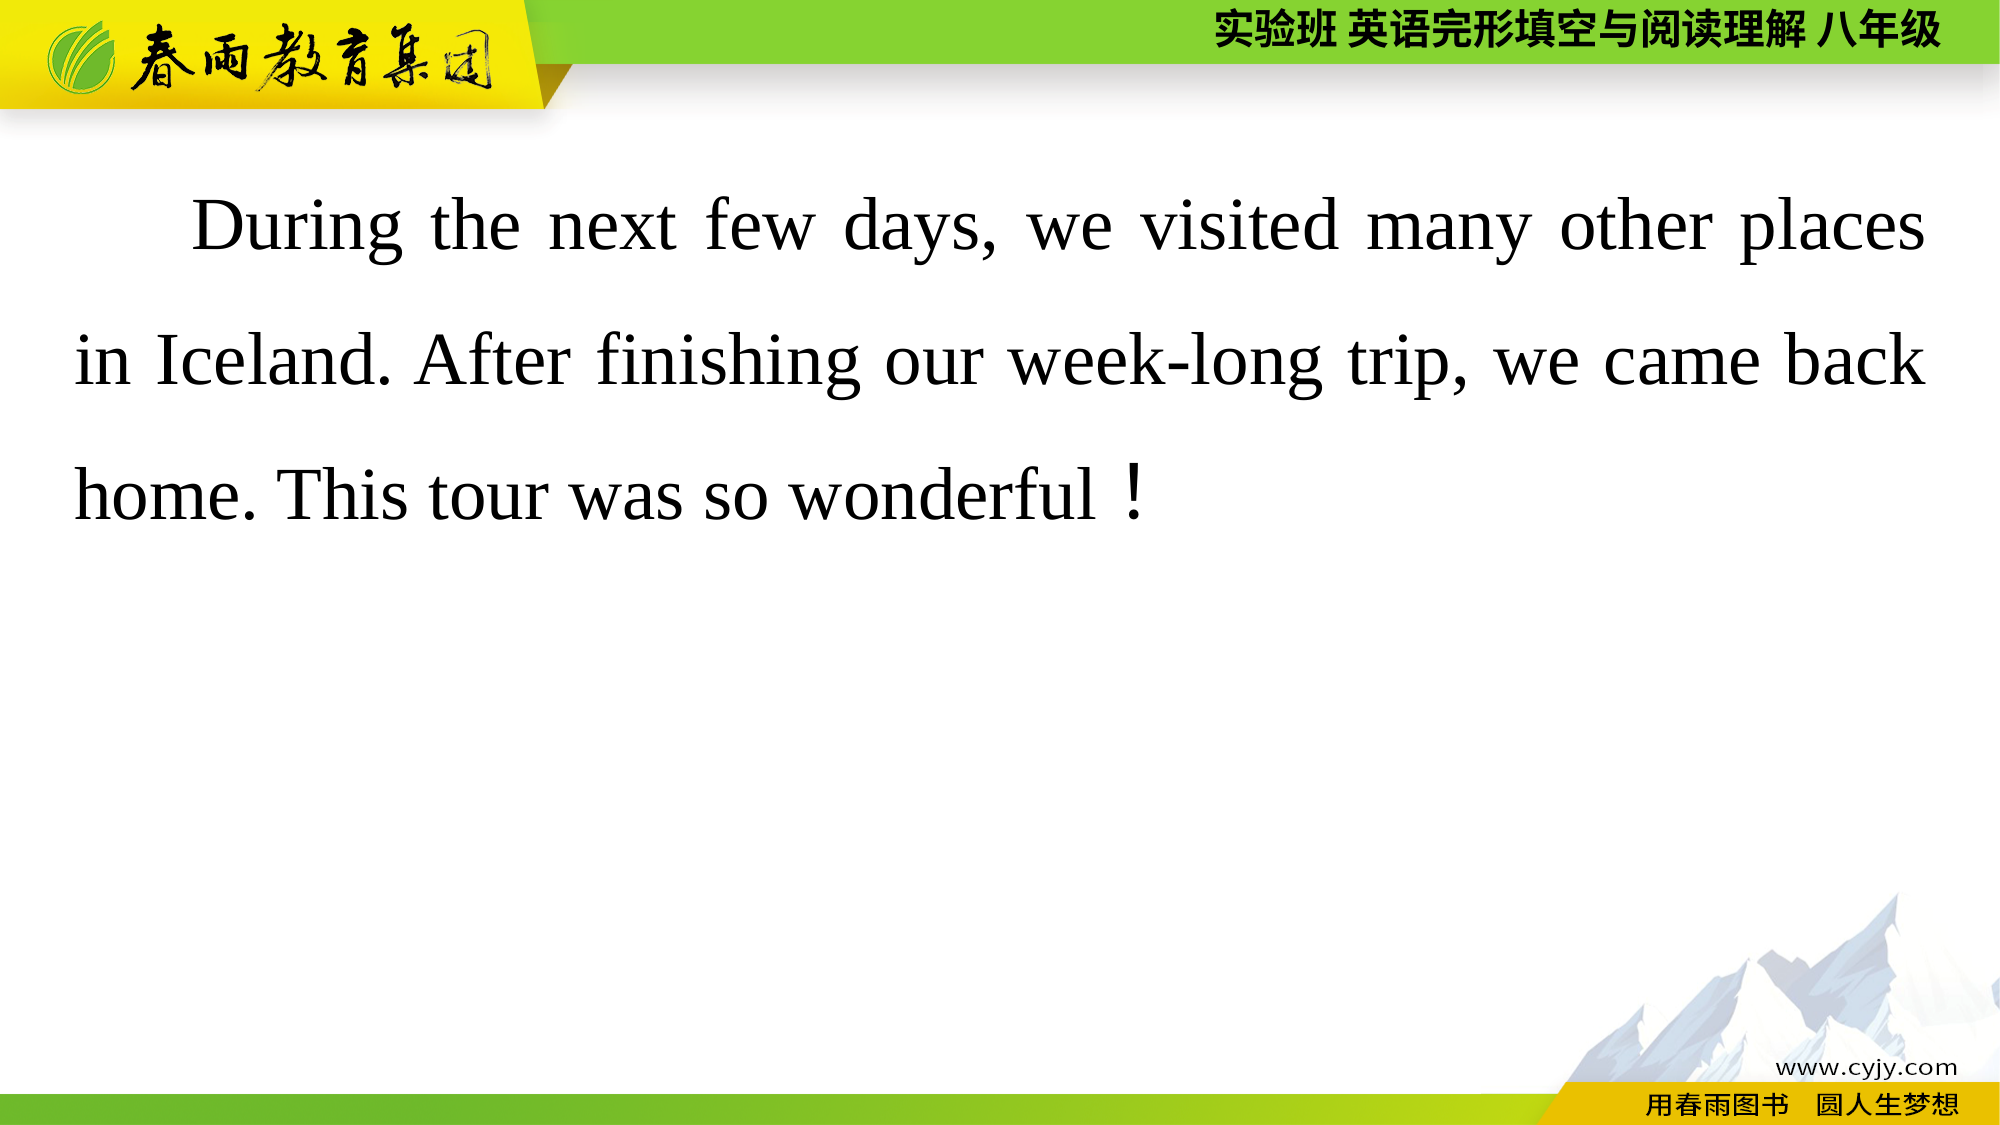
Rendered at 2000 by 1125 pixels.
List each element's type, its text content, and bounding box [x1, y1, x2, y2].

picture [0, 0, 2000, 1125]
list During the next few days, we visited many other places in Iceland. After finishing our week-long trip, we came back home. This tour was so wonderful！ [59, 122, 1944, 530]
